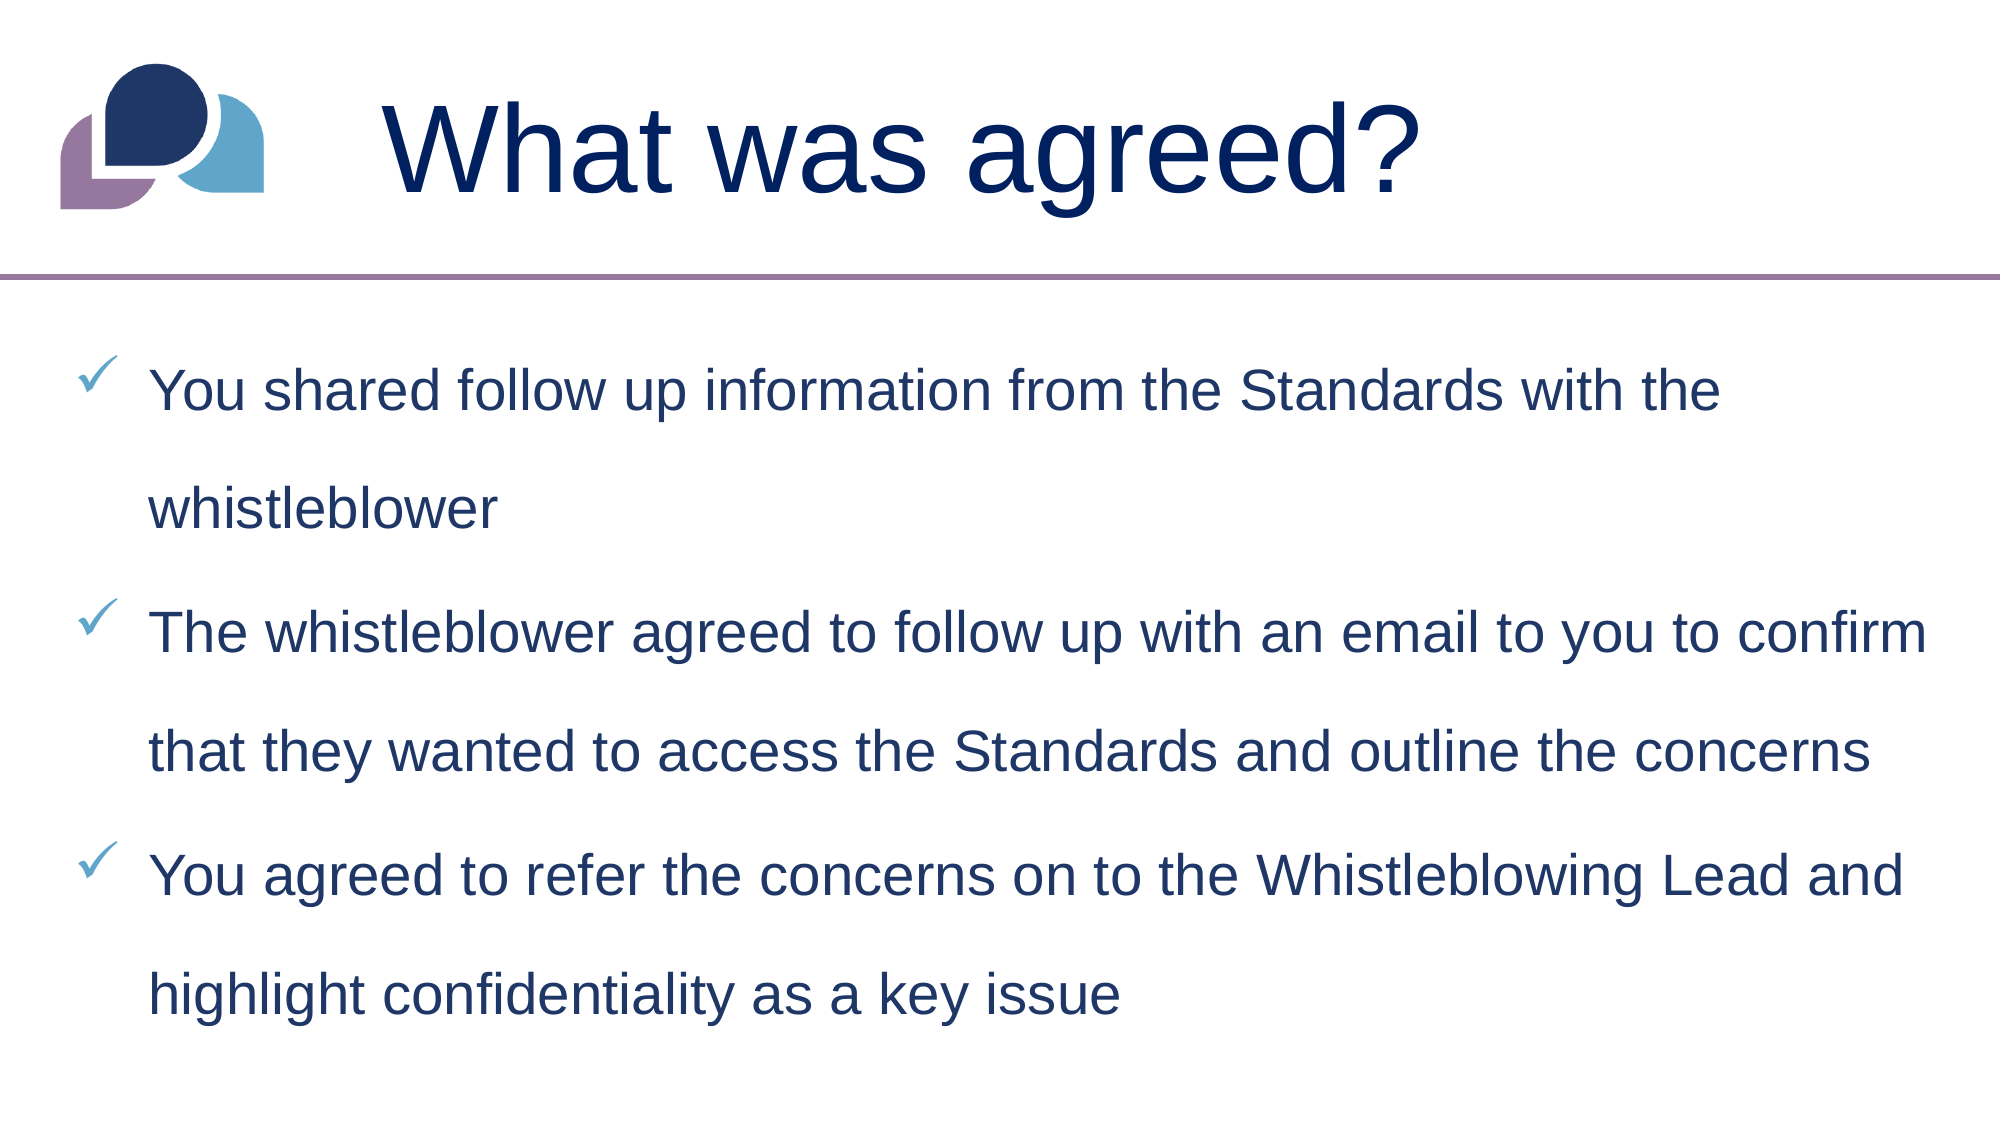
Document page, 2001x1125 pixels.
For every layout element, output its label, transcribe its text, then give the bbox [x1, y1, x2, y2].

subtitle You shared follow up information from the Standards with the whistleblower The whistleblower agreed to follow up with an email to you to confirm that they wanted to access the Standards and outline the concerns You agreed to refer the concerns on to the Whistleblowing Lead and highlight confidentiality as a key issue [58, 280, 1976, 1125]
title What was agreed? [366, 48, 1867, 228]
picture [58, 54, 268, 222]
